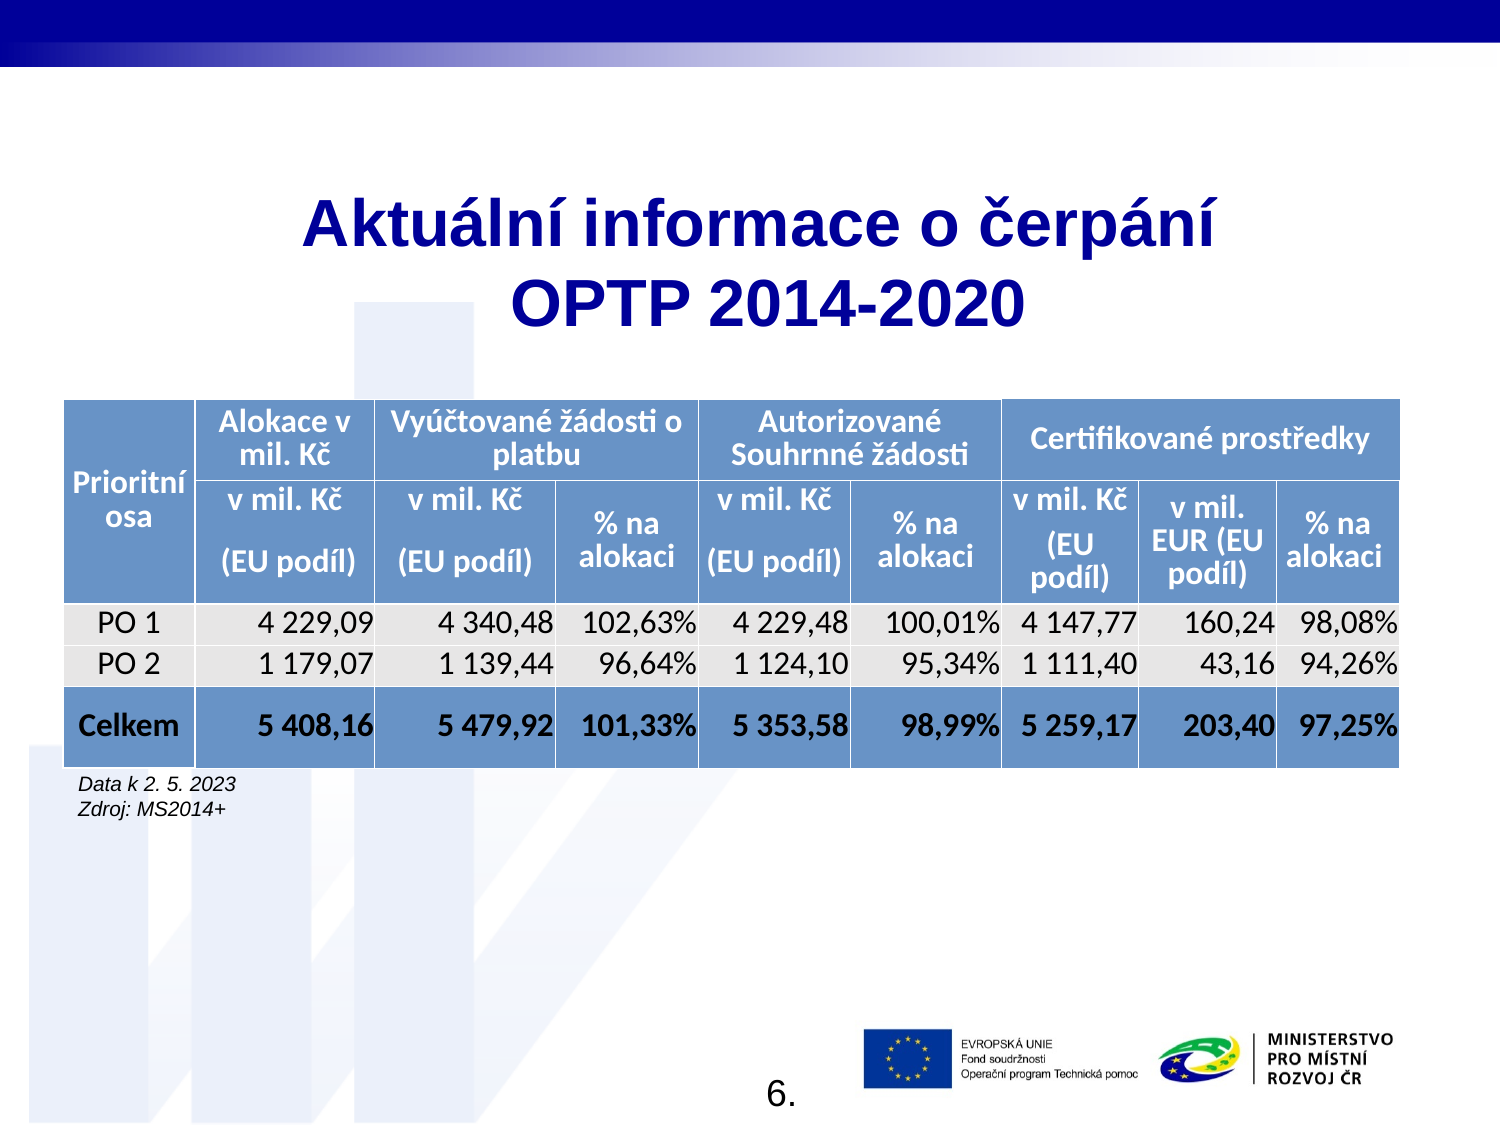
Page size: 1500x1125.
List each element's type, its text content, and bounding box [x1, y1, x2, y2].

table_cell v mil. Kč [1002, 481, 1138, 522]
table_cell 5 353,58 [699, 687, 850, 768]
table_cell PO 2 [64, 646, 194, 686]
table_cell 5 259,17 [1002, 687, 1138, 768]
table_header Autorizované Souhrnné žádosti [699, 400, 1001, 480]
table_header Alokace v mil. Kč [196, 400, 374, 480]
table_cell 5 479,92 [375, 687, 555, 768]
title Aktuální informace o čerpání OPTP 2014-2020 [88, 172, 1449, 350]
table_cell 4 147,77 [1002, 605, 1138, 645]
table_cell v mil. Kč [699, 481, 850, 522]
table_cell PO 1 [64, 605, 194, 645]
table_cell 98,99% [851, 687, 1001, 768]
table_cell 1 124,10 [699, 646, 850, 686]
table_cell 94,26% [1277, 646, 1399, 686]
table_cell 5 408,16 [196, 687, 374, 768]
table_cell (EU podíl) [699, 522, 850, 603]
text_box 6. [751, 1061, 835, 1122]
table_cell % na alokaci [556, 481, 698, 603]
table_cell 160,24 [1139, 605, 1276, 645]
table_cell v mil. EUR (EU podíl) [1139, 481, 1276, 603]
text_box Data k 2. 5. 2023 Zdroj: MS2014+ [63, 769, 316, 853]
table_header Prioritní osa [64, 400, 194, 603]
table_cell (EU podíl) [375, 522, 555, 603]
table_cell (EU podíl) [1002, 522, 1138, 603]
table_cell 4 229,48 [699, 605, 850, 645]
table_cell 96,64% [556, 646, 698, 686]
table_cell 4 340,48 [375, 605, 555, 645]
picture [29, 302, 1412, 1125]
table_cell v mil. Kč [196, 481, 374, 522]
table_cell 4 229,09 [196, 605, 374, 645]
table_cell 102,63% [556, 605, 698, 645]
table_cell (EU podíl) [196, 522, 374, 603]
table_cell 95,34% [851, 646, 1001, 686]
table_cell % na alokaci [1277, 481, 1399, 603]
table_header Certifikované prostředky [1002, 399, 1400, 480]
table_cell 101,33% [556, 687, 698, 768]
table_cell 98,08% [1277, 605, 1399, 645]
table_cell 1 179,07 [196, 646, 374, 686]
table_cell 43,16 [1139, 646, 1276, 686]
table_cell 203,40 [1139, 687, 1276, 768]
table_cell % na alokaci [851, 481, 1001, 603]
table_header Vyúčtované žádosti o platbu [375, 400, 698, 480]
table_cell 1 111,40 [1002, 646, 1138, 686]
table_cell 100,01% [851, 605, 1001, 645]
table_cell v mil. Kč [375, 481, 555, 522]
table_cell 1 139,44 [375, 646, 555, 686]
table_cell 97,25% [1277, 687, 1399, 768]
table_cell Celkem [64, 687, 194, 767]
